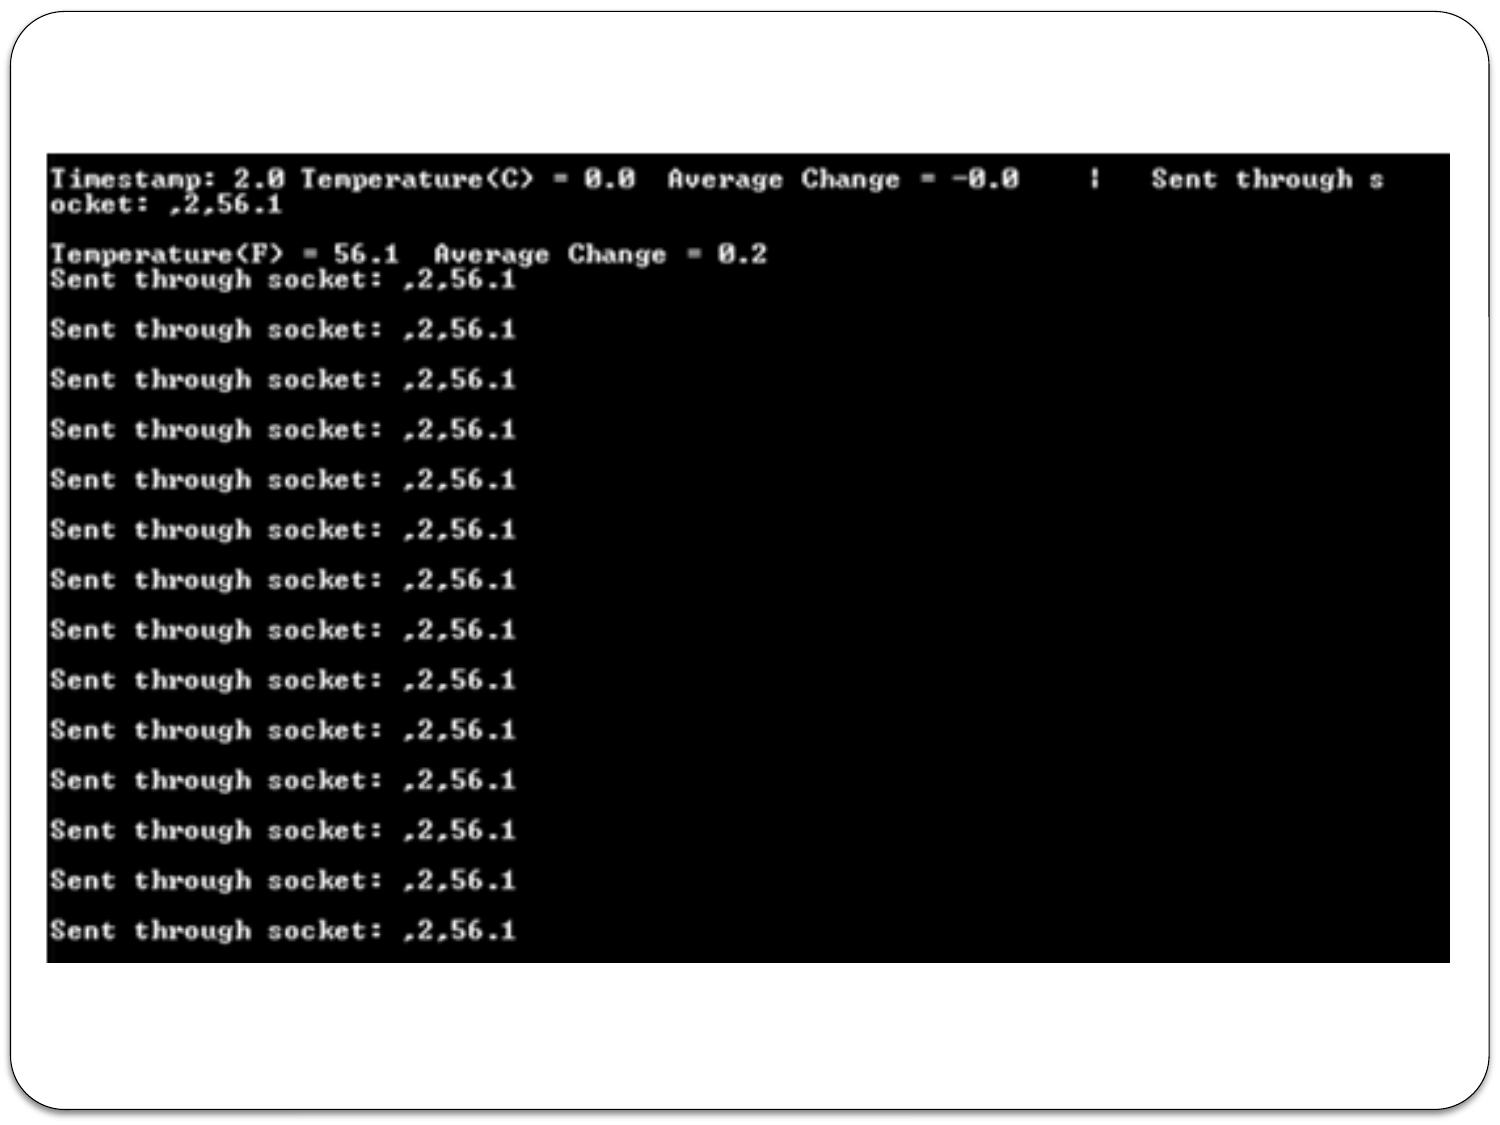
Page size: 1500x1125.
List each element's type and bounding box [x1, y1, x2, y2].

picture [44, 149, 1451, 963]
